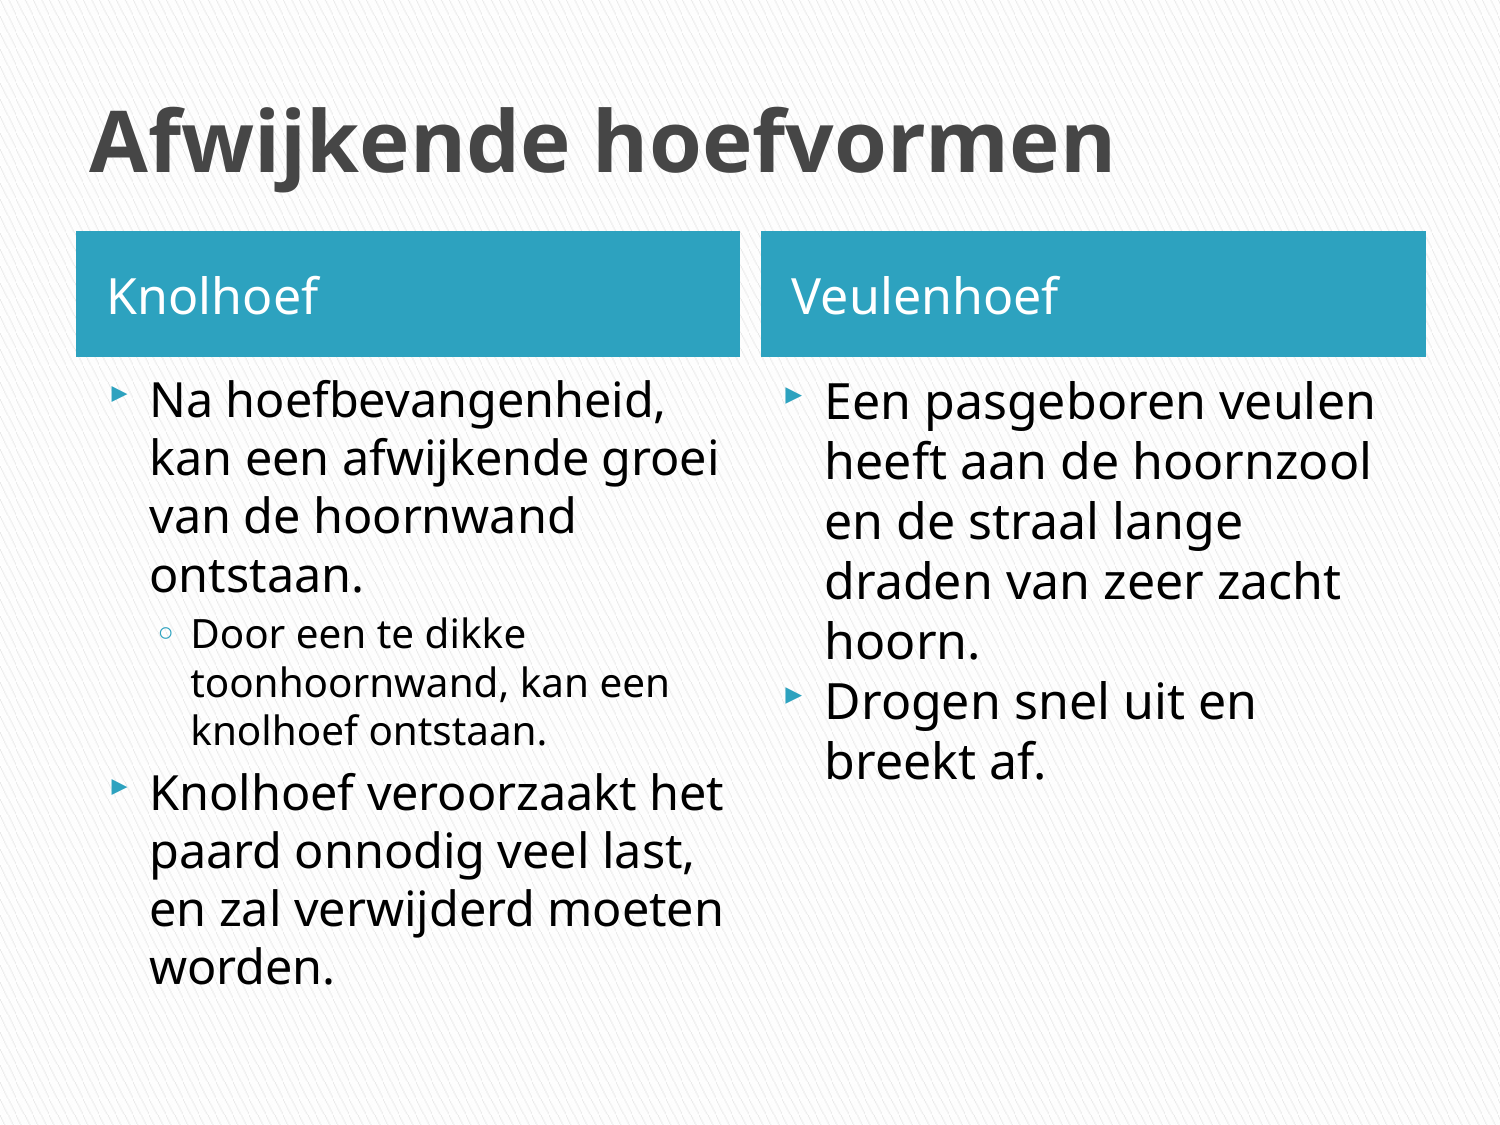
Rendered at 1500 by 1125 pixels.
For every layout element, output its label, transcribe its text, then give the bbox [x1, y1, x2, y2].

title Afwijkende hoefvormen [75, 44, 1425, 233]
list Veulenhoef [761, 231, 1426, 357]
list Na hoefbevangenheid, kan een afwijkende groei van de hoornwand ontstaan. Door een te dikke toonhoornwand, kan een knolhoef ontstaan. Knolhoef veroorzaakt het paard onnodig veel last, en zal verwijderd moeten worden. [76, 361, 740, 1009]
list Knolhoef [76, 231, 740, 357]
list Een pasgeboren veulen heeft aan de hoornzool en de straal lange draden van zeer zacht hoorn. Drogen snel uit en breekt af. [750, 361, 1413, 1009]
